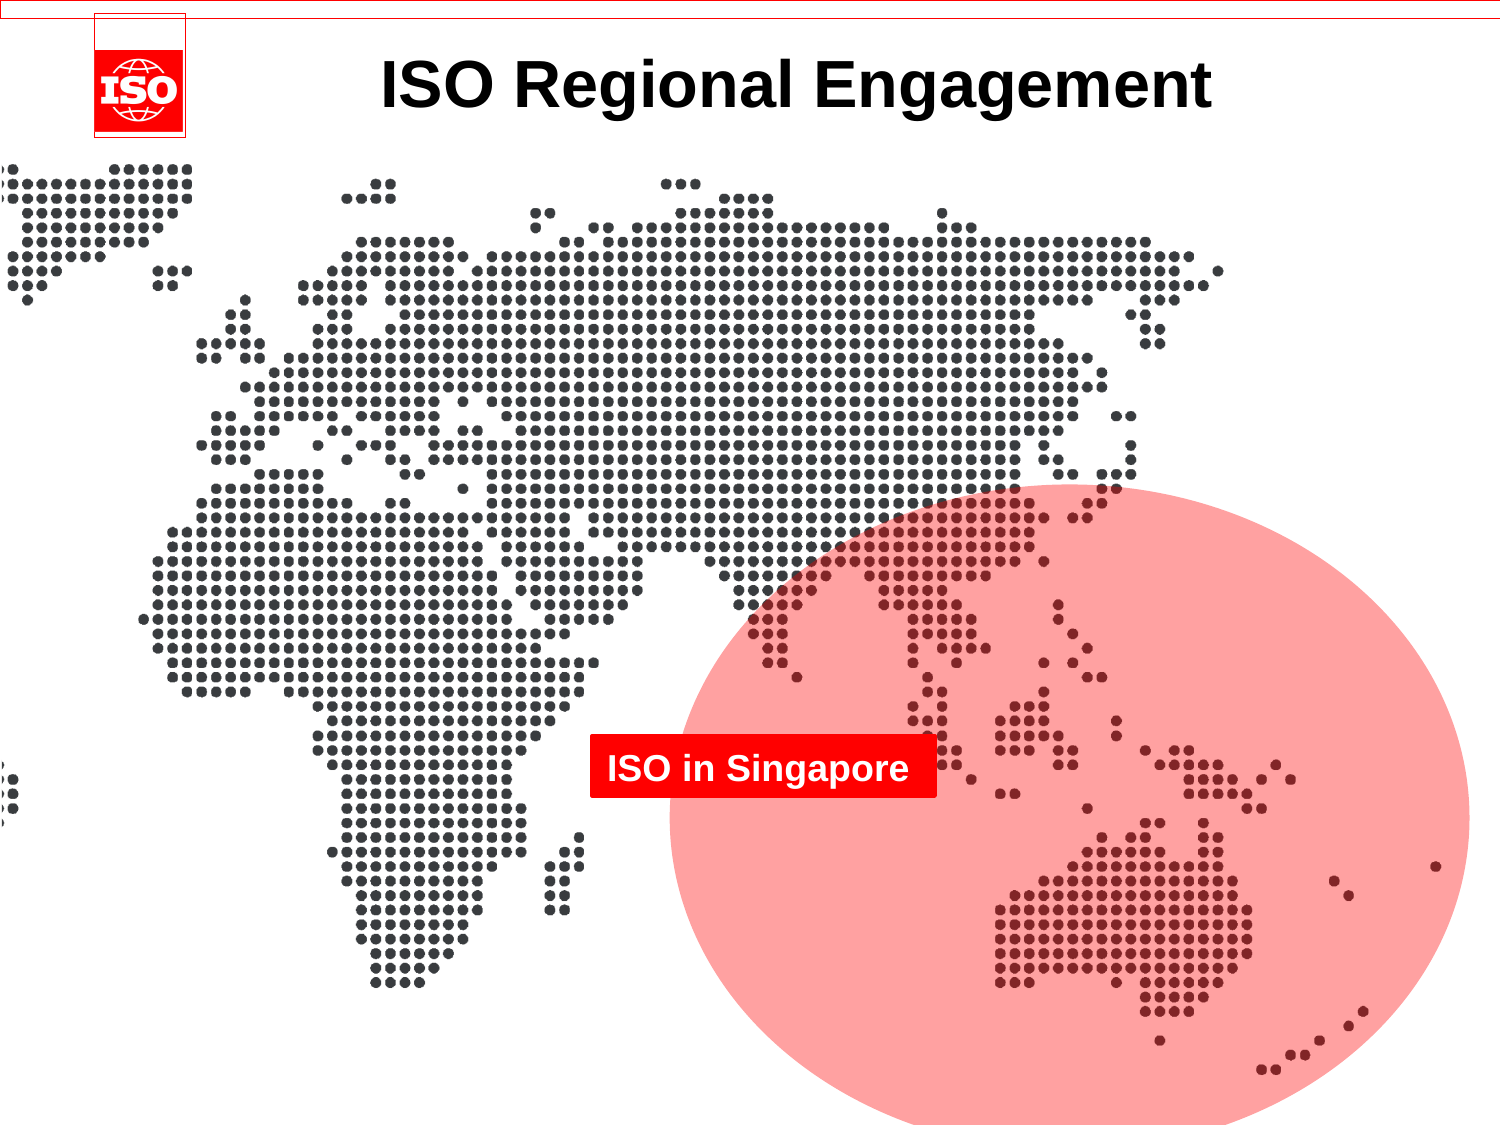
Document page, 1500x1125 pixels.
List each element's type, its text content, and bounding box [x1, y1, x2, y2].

picture [1, 155, 1500, 1125]
title ISO Regional Engagement [187, 24, 1407, 138]
